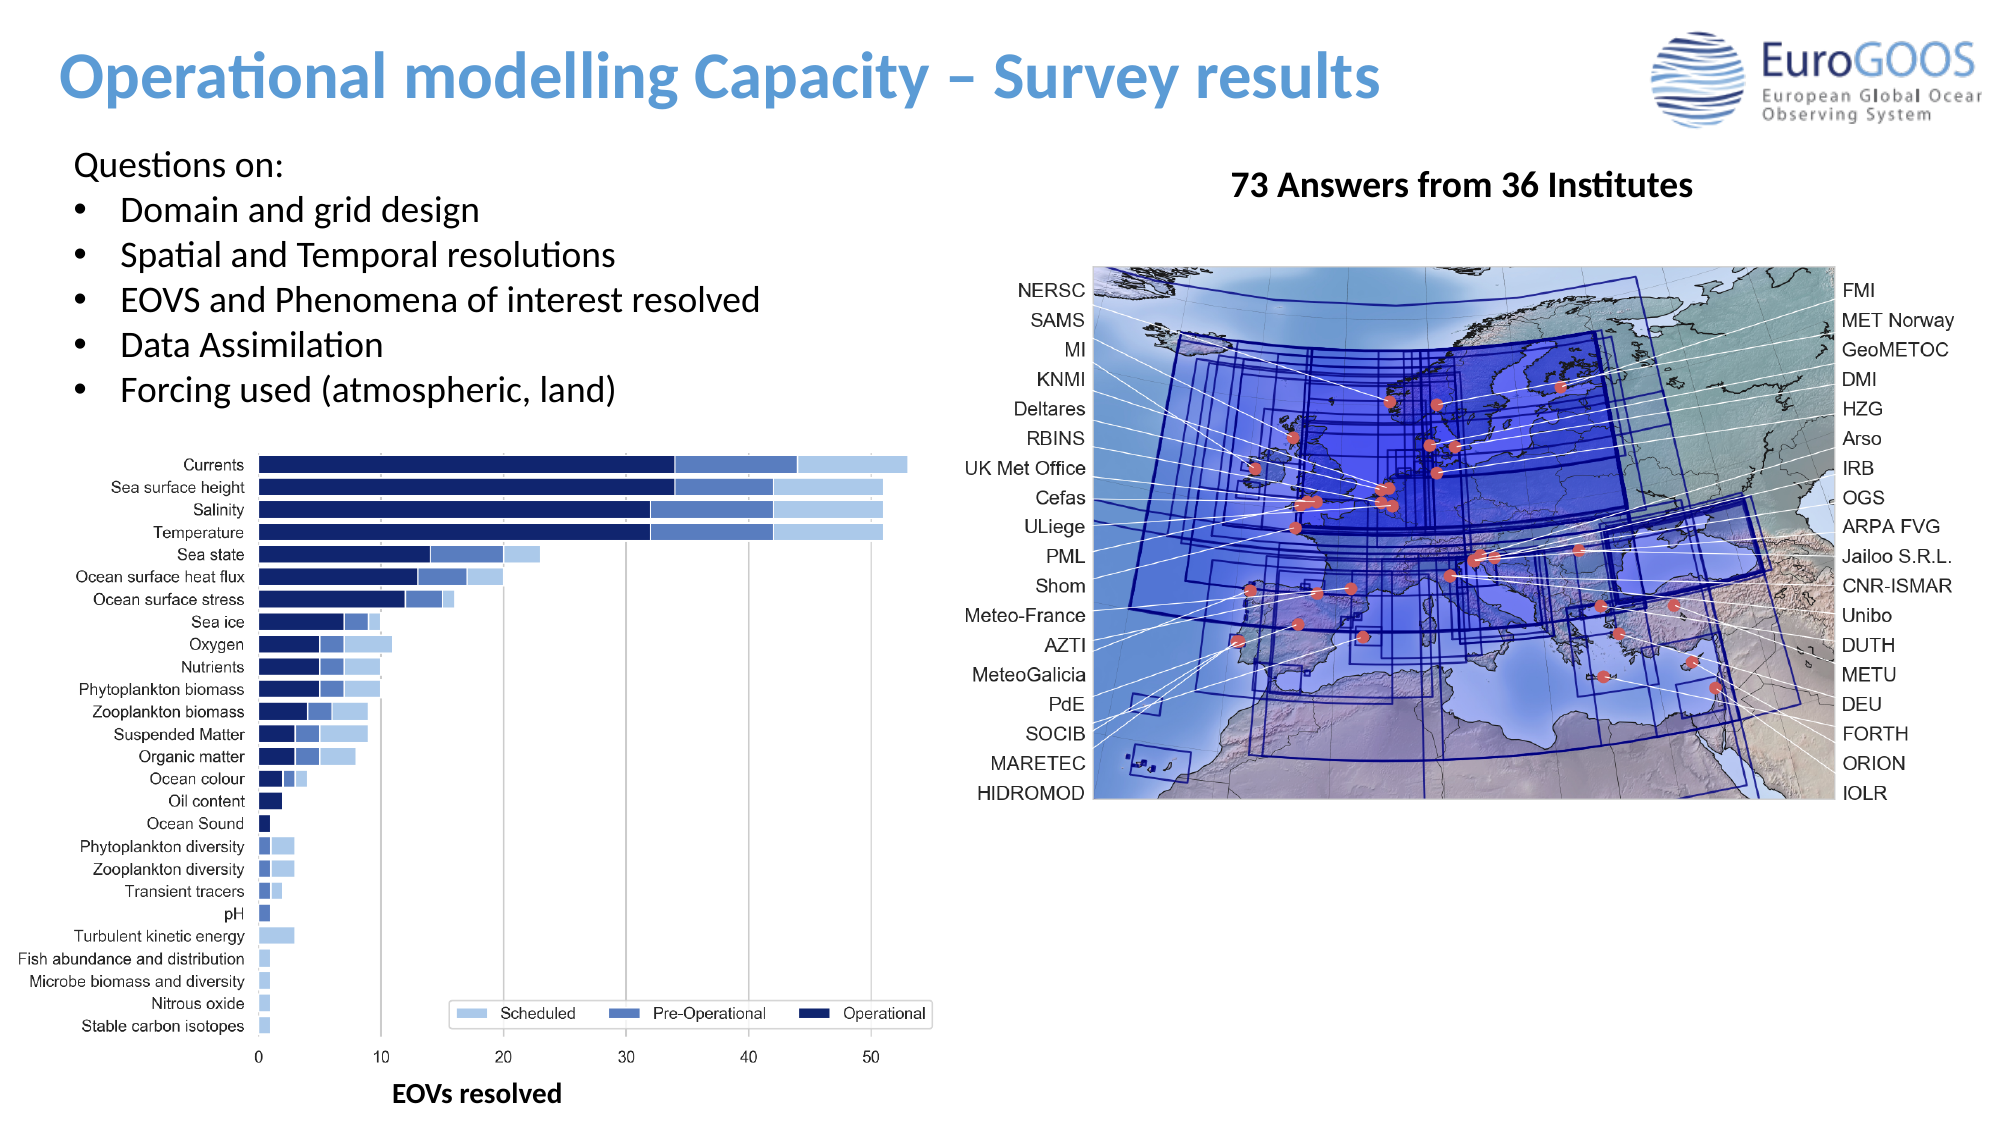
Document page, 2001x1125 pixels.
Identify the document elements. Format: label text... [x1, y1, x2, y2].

text_box Questions on: Domain and grid design Spatial and Temporal resolutions EOVS and Phenomena of interest resolved Data Assimilation Forcing used (atmospheric, land) [58, 133, 871, 453]
text_box EOVs resolved [336, 1080, 619, 1117]
picture [957, 256, 1961, 810]
picture [15, 453, 940, 1080]
text_box 73 Answers from 36 Institutes [1210, 145, 1743, 256]
text_box Operational modelling Capacity – Survey results [39, 7, 1728, 134]
picture [1646, 24, 1982, 134]
